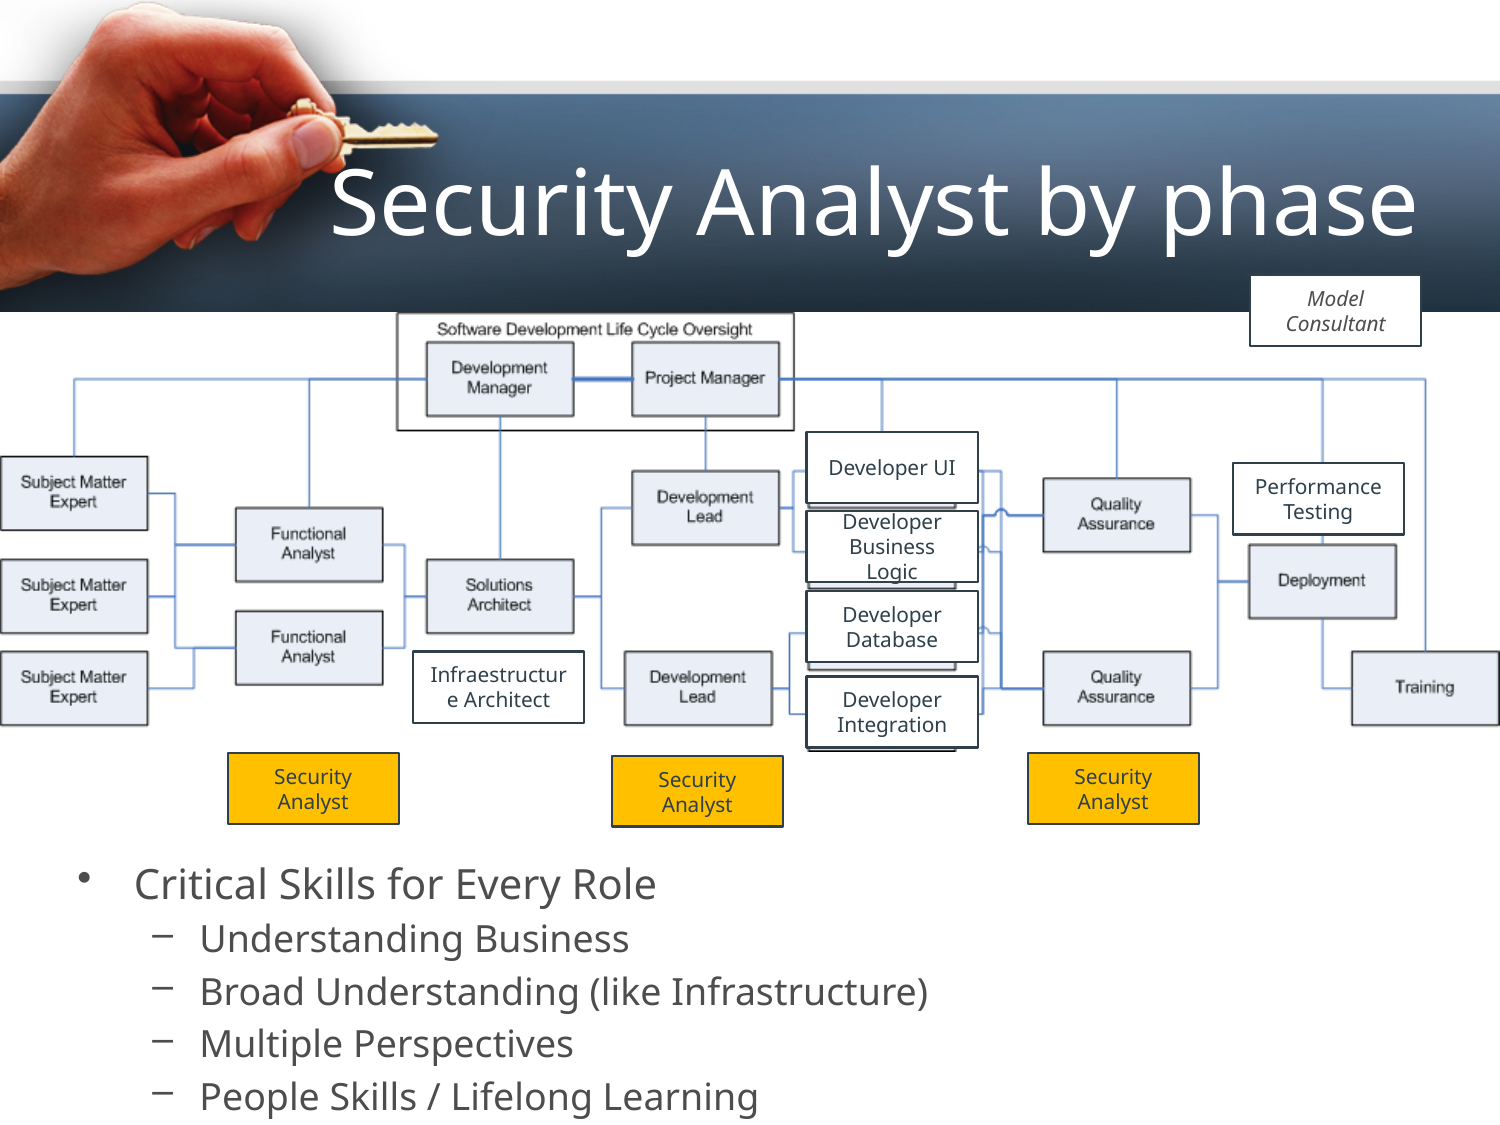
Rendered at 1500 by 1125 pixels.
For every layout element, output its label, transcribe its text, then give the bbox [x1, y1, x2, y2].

picture [0, 0, 1500, 1125]
list Critical Skills for Every Role Understanding Business Broad Understanding (like Infrastructure) Multiple Perspectives People Skills / Lifelong Learning [62, 849, 1443, 1125]
text_box Security Analyst [1027, 760, 1199, 824]
title Security Analyst by phase [299, 137, 1451, 261]
text_box Security Analyst [227, 760, 399, 824]
text_box Security Analyst [611, 760, 783, 827]
text_box Model Consultant [1250, 274, 1422, 310]
